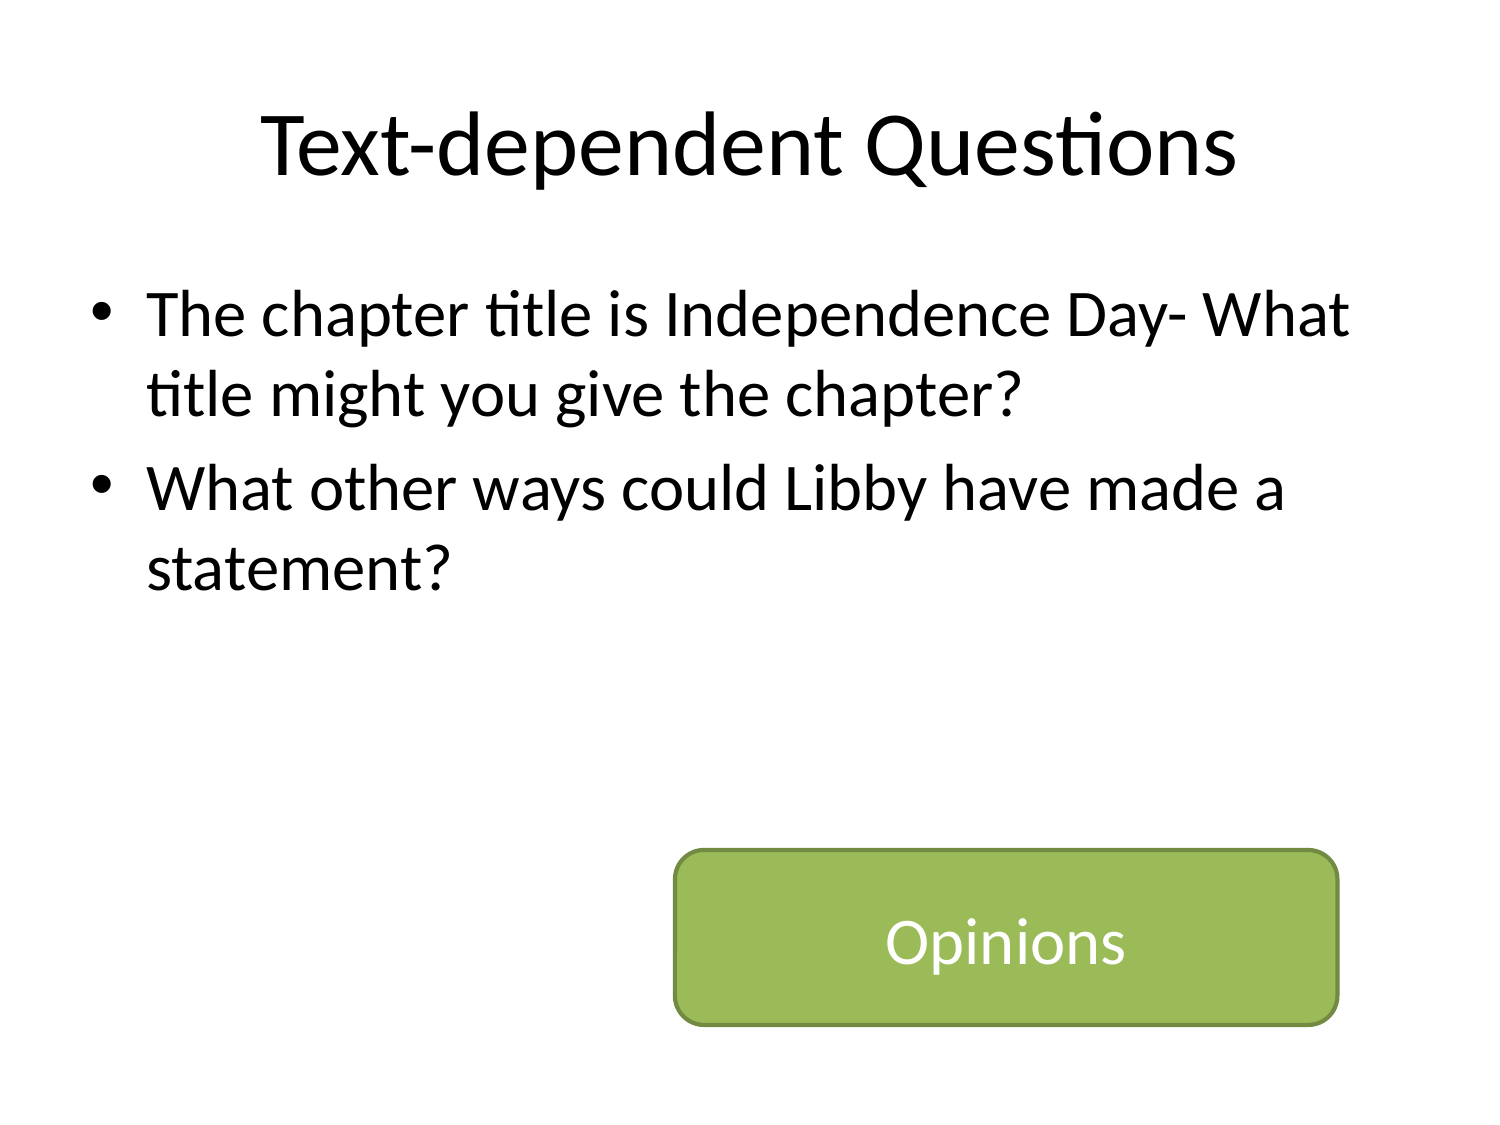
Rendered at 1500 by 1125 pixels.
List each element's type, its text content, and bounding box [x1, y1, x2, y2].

title Text-dependent Questions [75, 45, 1425, 233]
text_box Opinions [672, 847, 1340, 1028]
list The chapter title is Independence Day- What title might you give the chapter? What other ways could Libby have made a statement? [75, 262, 1425, 1005]
